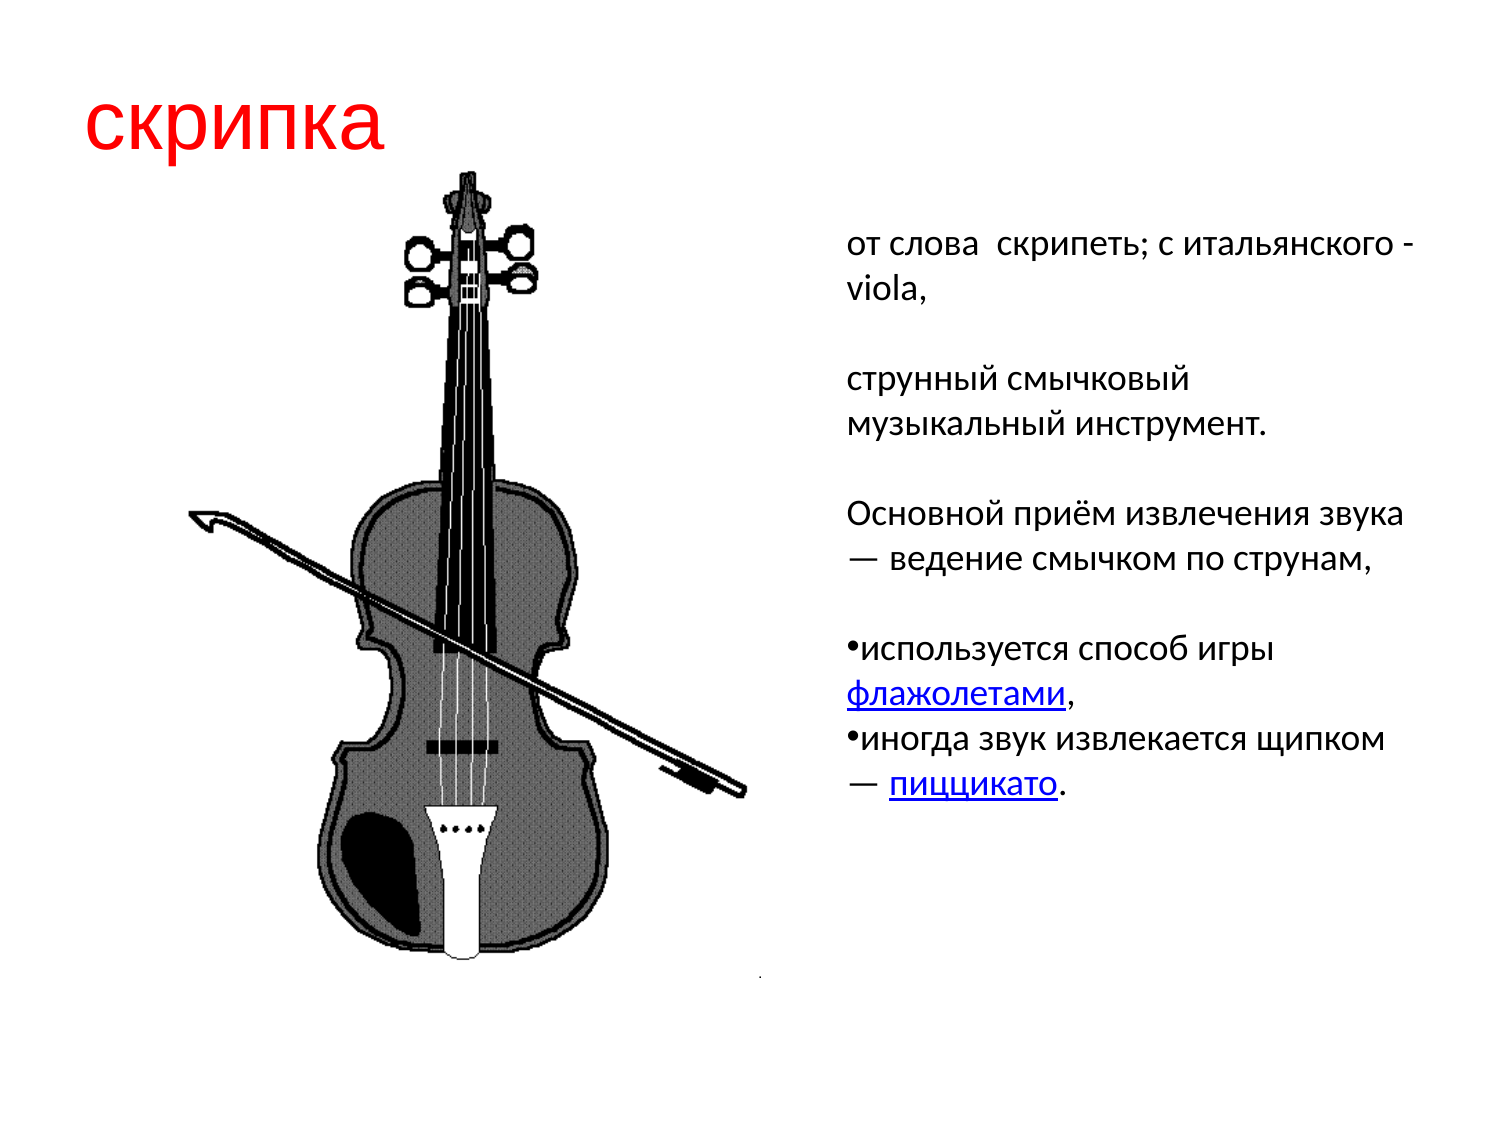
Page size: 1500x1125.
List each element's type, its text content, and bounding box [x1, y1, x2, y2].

picture [175, 152, 762, 978]
text_box скрипка [70, 58, 622, 174]
text_box от слова скрипеть; с итальянского - viola, струнный смычковый музыкальный инструмент. Основной приём извлечения звука — ведение смычком по струнам, используется способ игры флажолетами, иногда звук извлекается щипком — пиццикато. [831, 210, 1430, 856]
